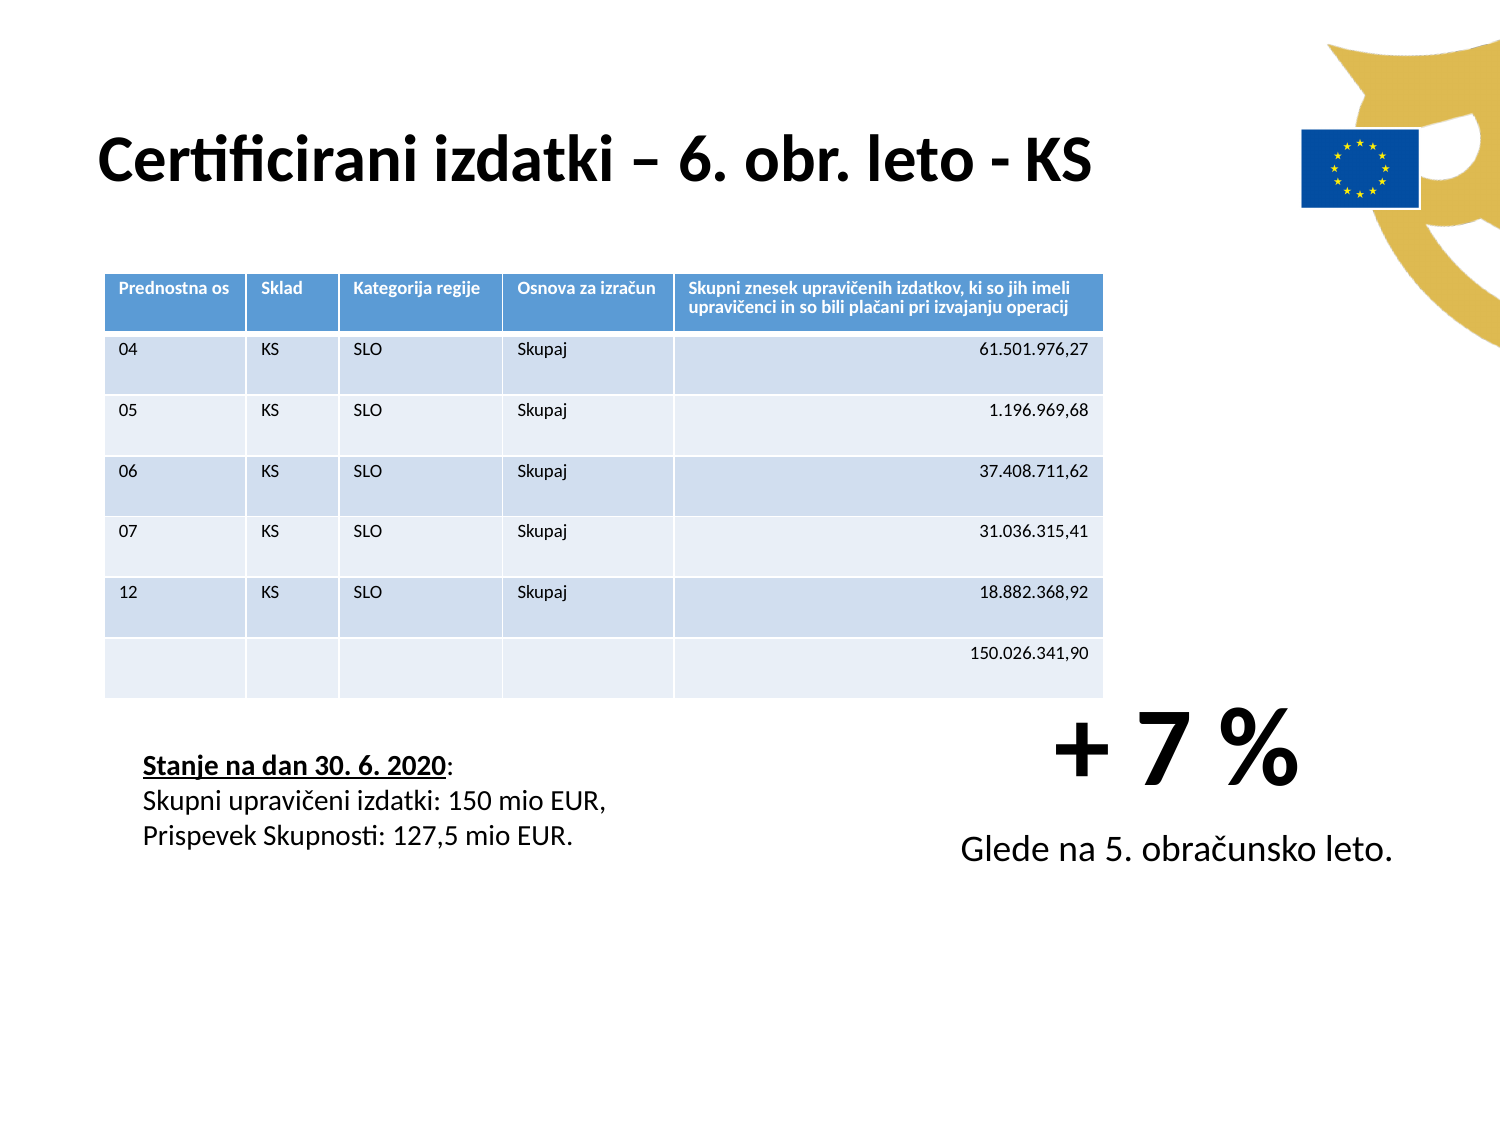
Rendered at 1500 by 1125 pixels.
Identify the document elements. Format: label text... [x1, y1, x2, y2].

text_box Glede na 5. obračunsko leto. [945, 816, 1410, 877]
table_header Kategorija regije [340, 274, 502, 331]
table_cell SLO [340, 517, 502, 576]
table_cell 12 [105, 578, 245, 637]
text_box Stanje na dan 30. 6. 2020: Skupni upravičeni izdatki: 150 mio EUR, Prispevek Skupnosti: 127,5 mio EUR. [128, 738, 622, 894]
table_header Sklad [247, 274, 338, 331]
table_cell KS [247, 337, 338, 394]
table_cell SLO [340, 578, 502, 637]
table_header Skupni znesek upravičenih izdatkov, ki so jih imeli upravičenci in so bili plačani pri izvajanju operacij [675, 274, 1103, 331]
table_cell [105, 639, 245, 698]
table_cell KS [247, 578, 338, 637]
table_cell KS [247, 517, 338, 576]
table_cell 1.196.969,68 [675, 396, 1103, 455]
table_cell 06 [105, 457, 245, 516]
table_cell 61.501.976,27 [675, 337, 1103, 394]
table_cell Skupaj [503, 337, 673, 394]
table_cell [340, 639, 502, 698]
table_header Osnova za izračun [503, 274, 673, 331]
table_cell 37.408.711,62 [675, 457, 1103, 516]
table_cell 05 [105, 396, 245, 455]
table_cell 150.026.341,90 [675, 639, 1103, 698]
table_cell Skupaj [503, 457, 673, 516]
table_cell 04 [105, 337, 245, 394]
table_cell KS [247, 457, 338, 516]
table_cell SLO [340, 337, 502, 394]
picture [1315, 0, 1500, 488]
table_cell [247, 639, 338, 698]
table_cell 31.036.315,41 [675, 517, 1103, 576]
table_cell Skupaj [503, 578, 673, 637]
table_header Prednostna os [105, 274, 245, 331]
table_cell SLO [340, 396, 502, 455]
list Certificirani izdatki – 6. obr. leto - KS [83, 71, 1315, 249]
table_cell 18.882.368,92 [675, 578, 1103, 637]
table_cell SLO [340, 457, 502, 516]
text_box + 7 % [1039, 665, 1316, 816]
table_cell Skupaj [503, 517, 673, 576]
table_cell Skupaj [503, 396, 673, 455]
table_cell 07 [105, 517, 245, 576]
table_cell KS [247, 396, 338, 455]
table_cell [503, 639, 673, 698]
